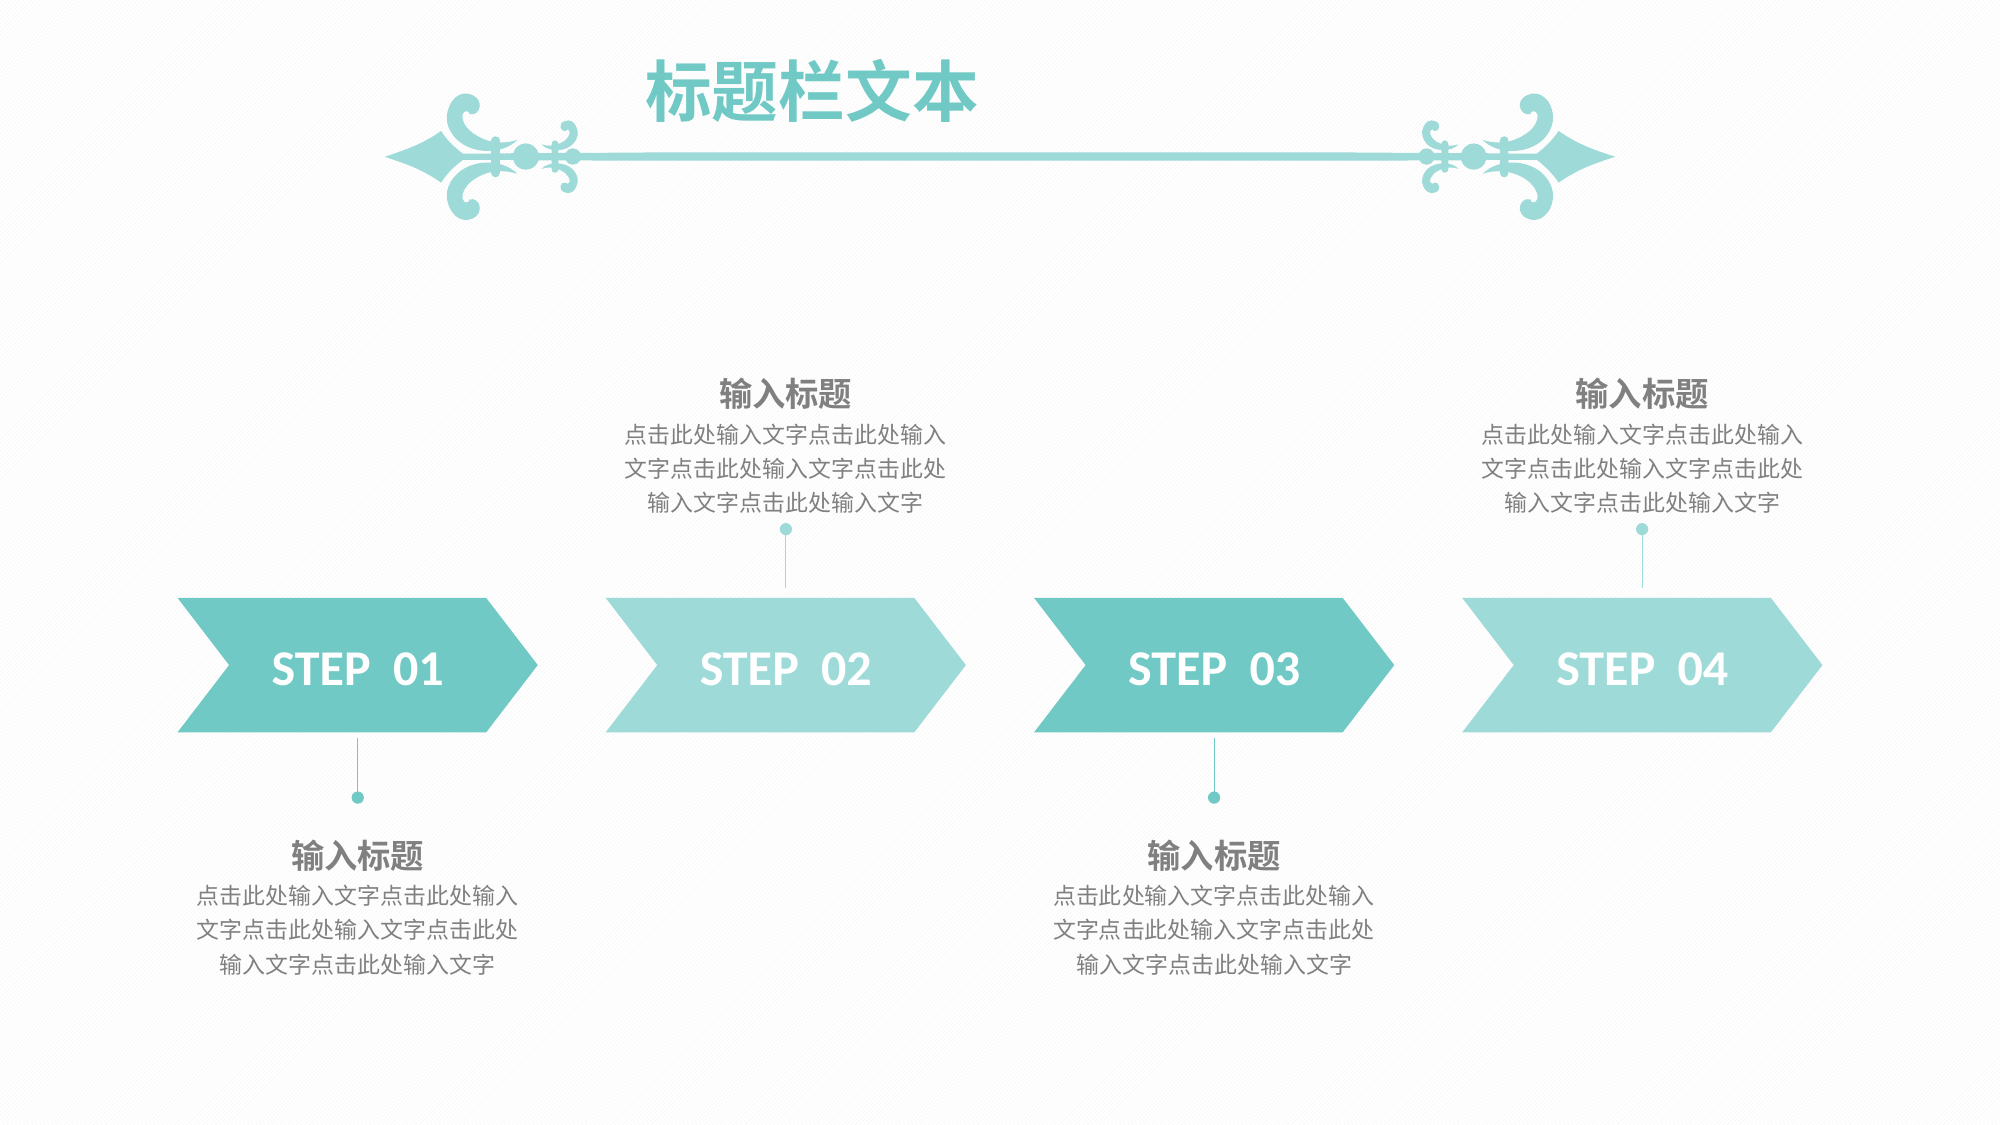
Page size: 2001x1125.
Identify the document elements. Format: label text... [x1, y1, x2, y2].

text_box 输入标题 点击此处输入文字点击此处输入文字点击此处输入文字点击此处输入文字点击此处输入文字 [605, 356, 966, 524]
text_box 标题栏文本 [630, 42, 1370, 90]
text_box 输入标题 点击此处输入文字点击此处输入文字点击此处输入文字点击此处输入文字点击此处输入文字 [1462, 356, 1823, 524]
text_box STEP 01 [175, 596, 540, 734]
text_box STEP 03 [1032, 596, 1396, 734]
text_box 输入标题 点击此处输入文字点击此处输入文字点击此处输入文字点击此处输入文字点击此处输入文字 [177, 817, 538, 986]
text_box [384, 90, 1616, 224]
text_box 输入标题 点击此处输入文字点击此处输入文字点击此处输入文字点击此处输入文字点击此处输入文字 [1034, 817, 1395, 986]
text_box STEP 02 [603, 596, 968, 734]
text_box STEP 04 [1460, 596, 1824, 734]
